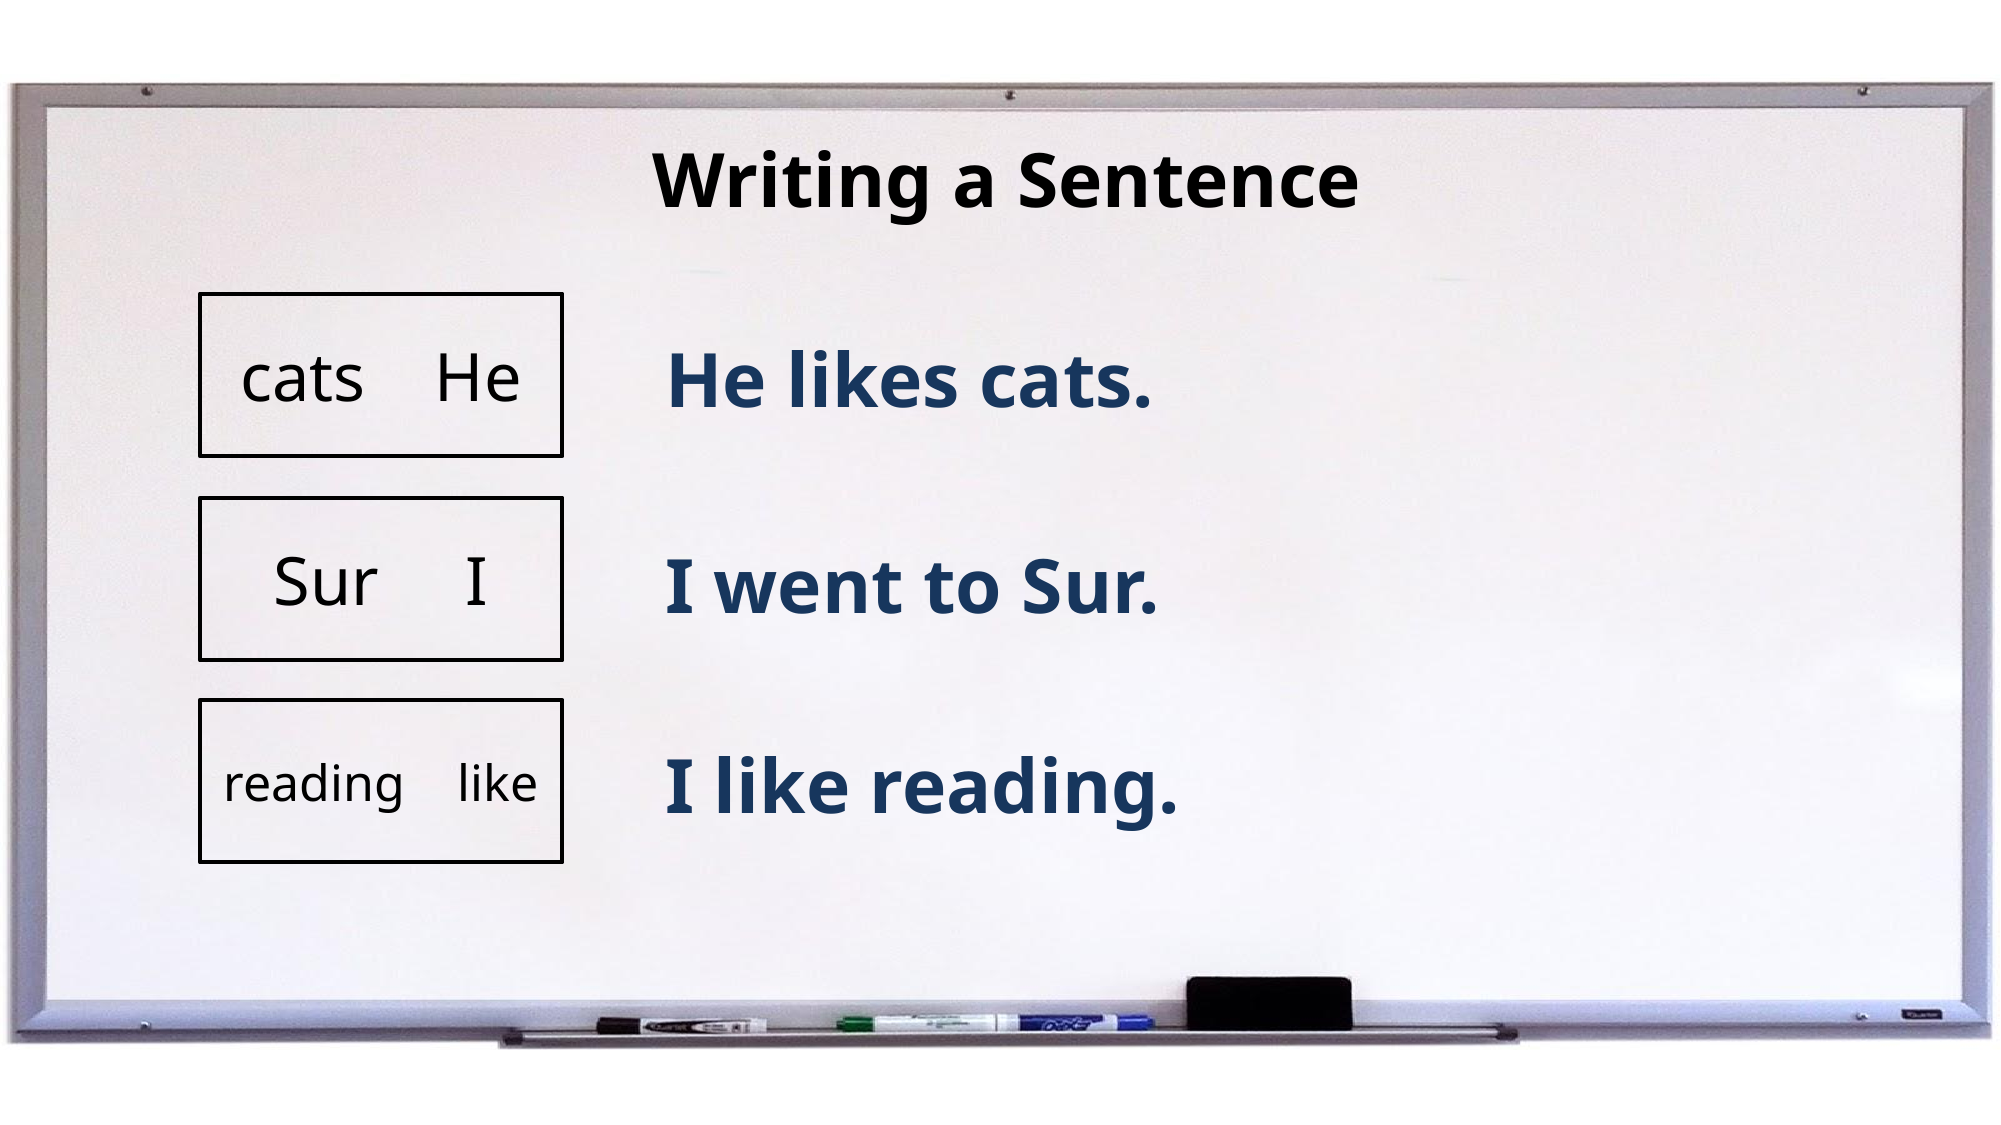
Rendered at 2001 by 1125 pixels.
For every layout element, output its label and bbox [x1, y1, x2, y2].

picture [0, 74, 2000, 1051]
